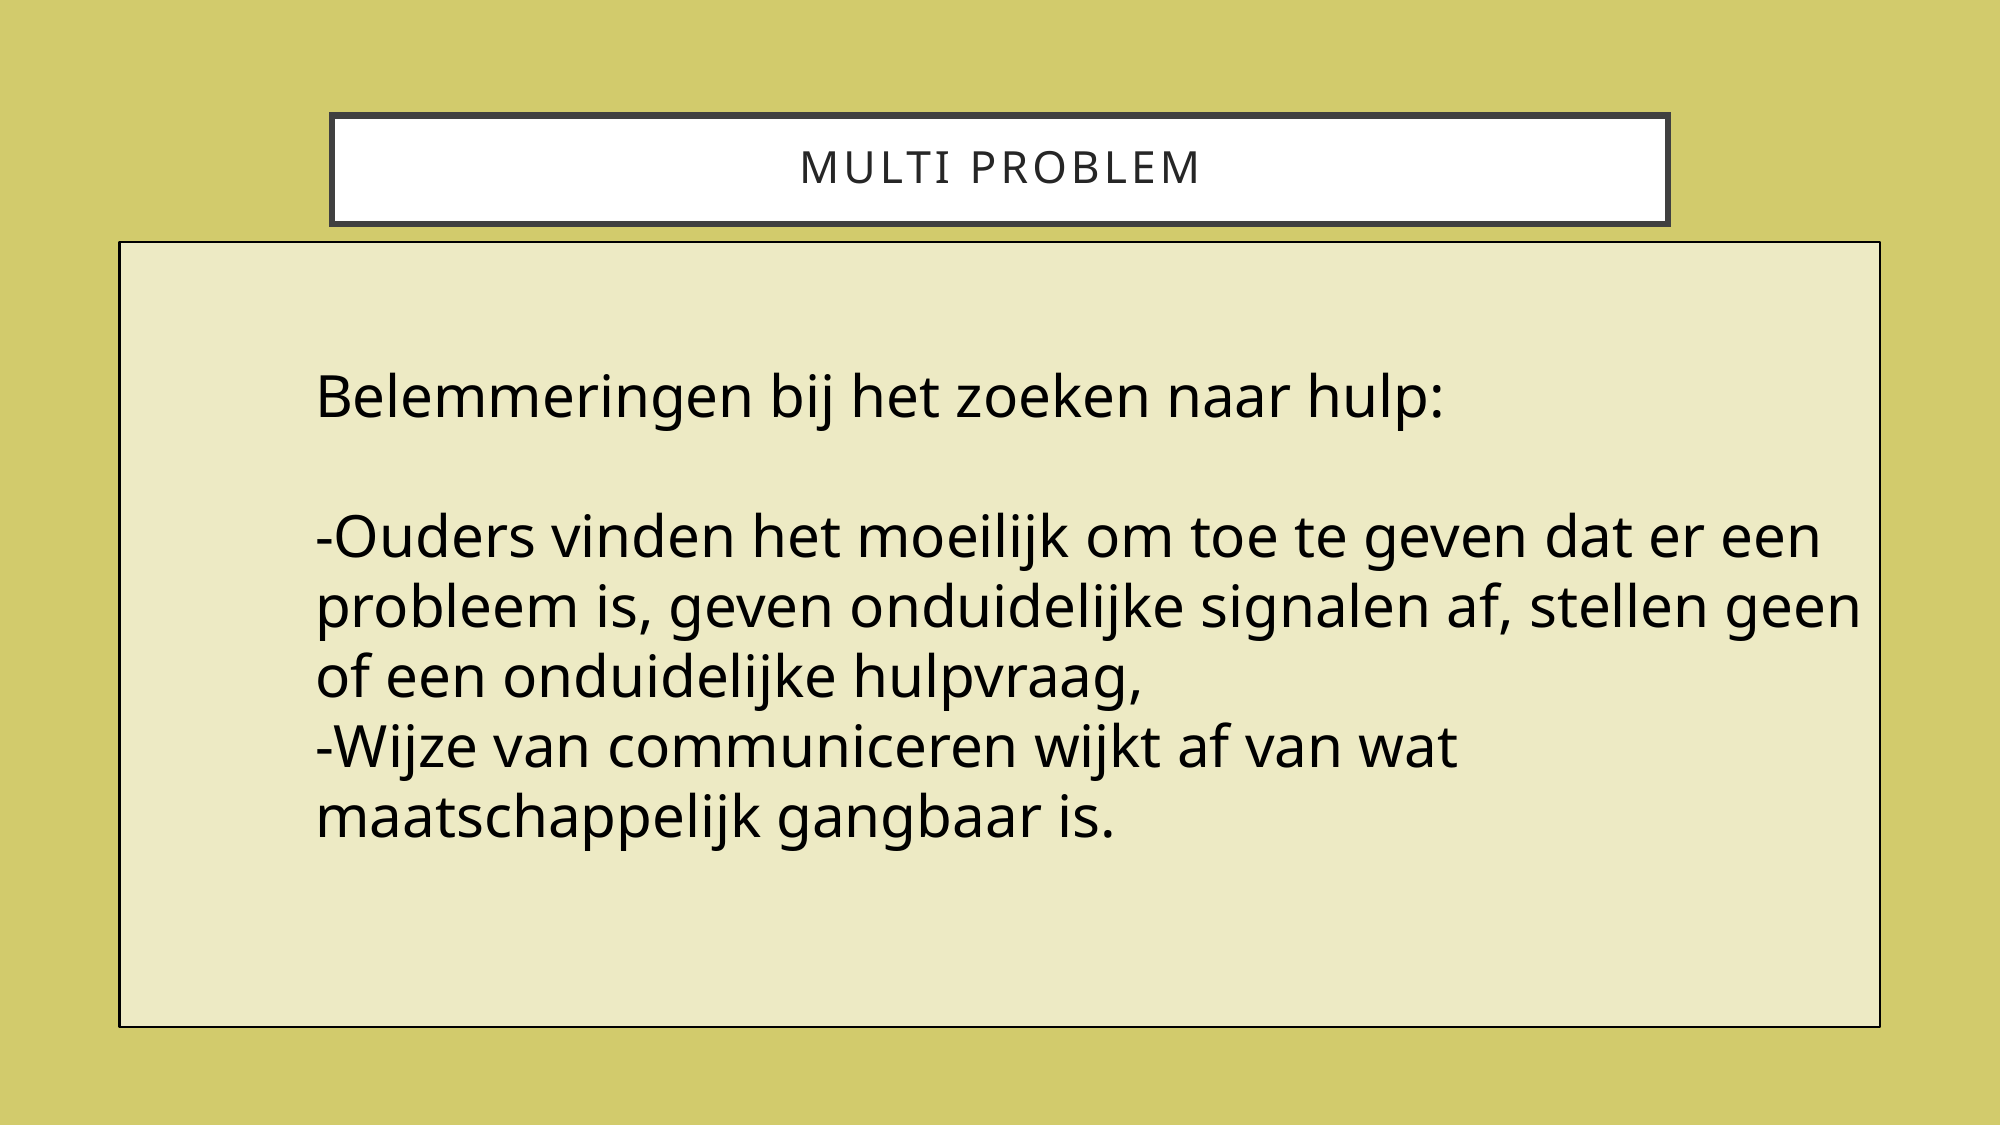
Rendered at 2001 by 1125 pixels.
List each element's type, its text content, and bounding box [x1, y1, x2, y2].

title Multi problem [329, 112, 1671, 227]
text_box [118, 241, 1881, 1028]
text_box Belemmeringen bij het zoeken naar hulp: -Ouders vinden het moeilijk om toe te geven dat er een probleem is, geven onduidelijke signalen af, stellen geen of een onduidelijke hulpvraag, -Wijze van communiceren wijkt af van wat maatschappelijk gangbaar is. [300, 352, 1881, 997]
